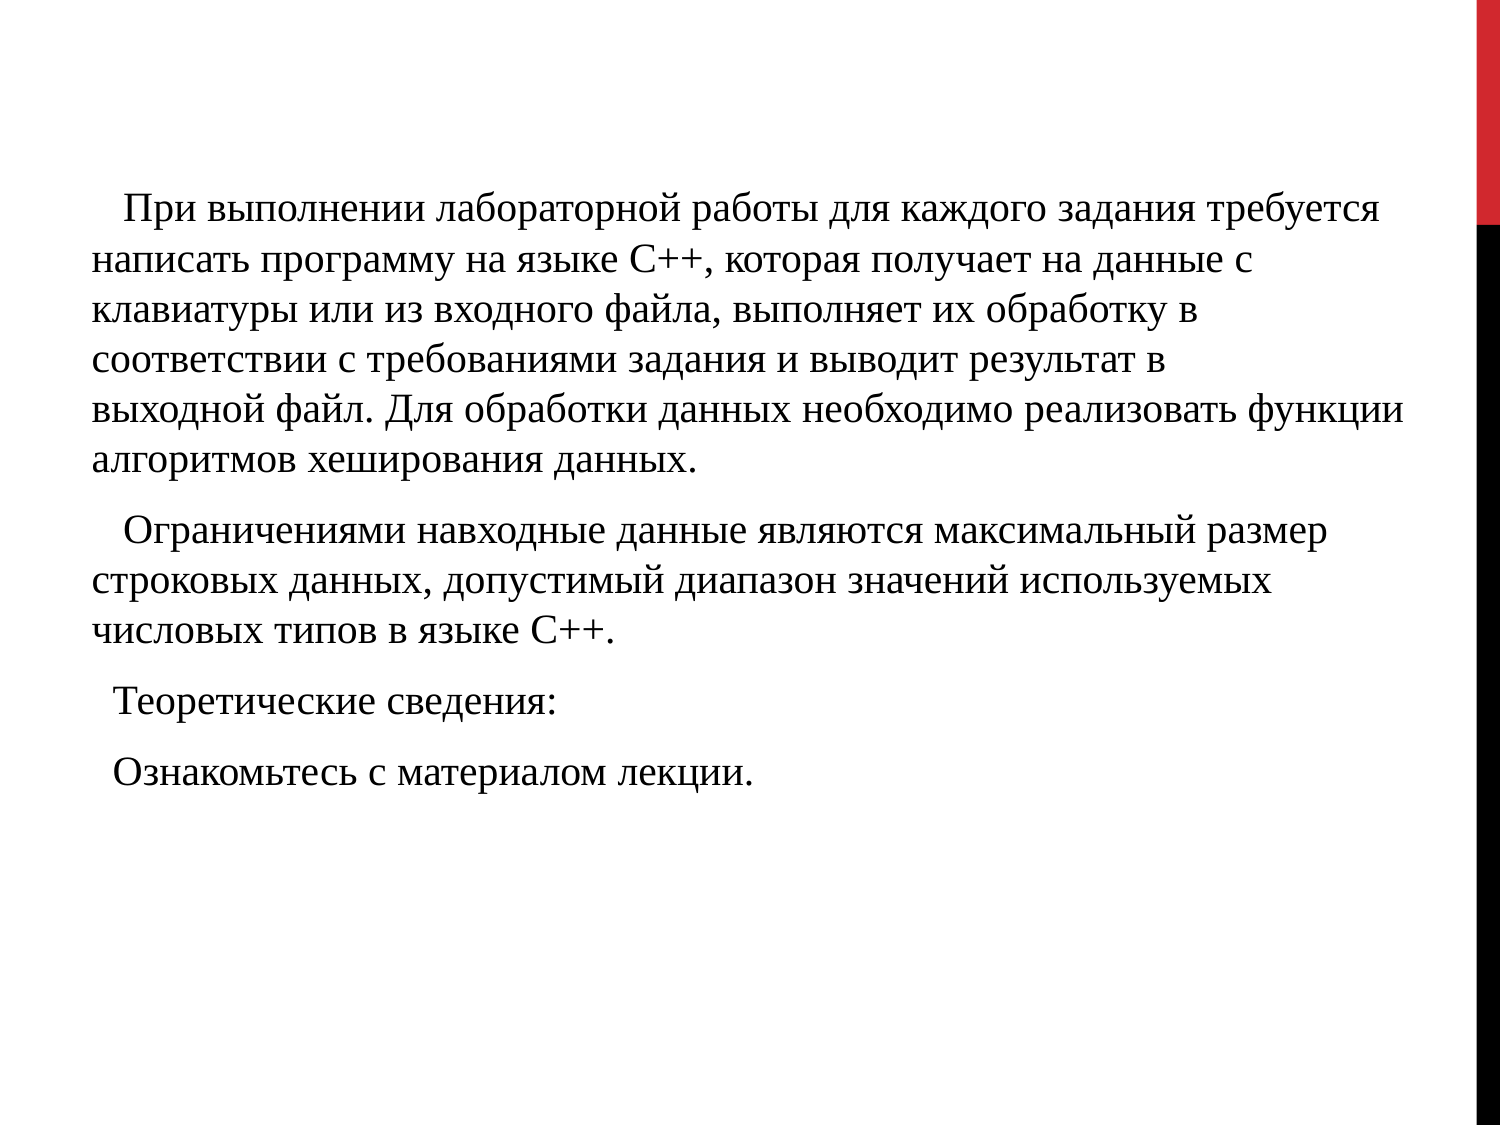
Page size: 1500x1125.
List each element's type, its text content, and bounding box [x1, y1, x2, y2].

list При выполнении лабораторной работы для каждого задания требуется написать программу на языке С++, которая получает на данные с клавиатуры или из входного файла, выполняет их обработку в соответствии с требованиями задания и выводит результат в выходной файл. Для обработки данных необходимо реализовать функции алгоритмов хеширования данных. Ограничениями навходные данные являются максимальный размер строковых данных, допустимый диапазон значений используемых числовых типов в языке С++. Теоретические сведения: Ознакомьтесь с материалом лекции. [76, 172, 1447, 891]
